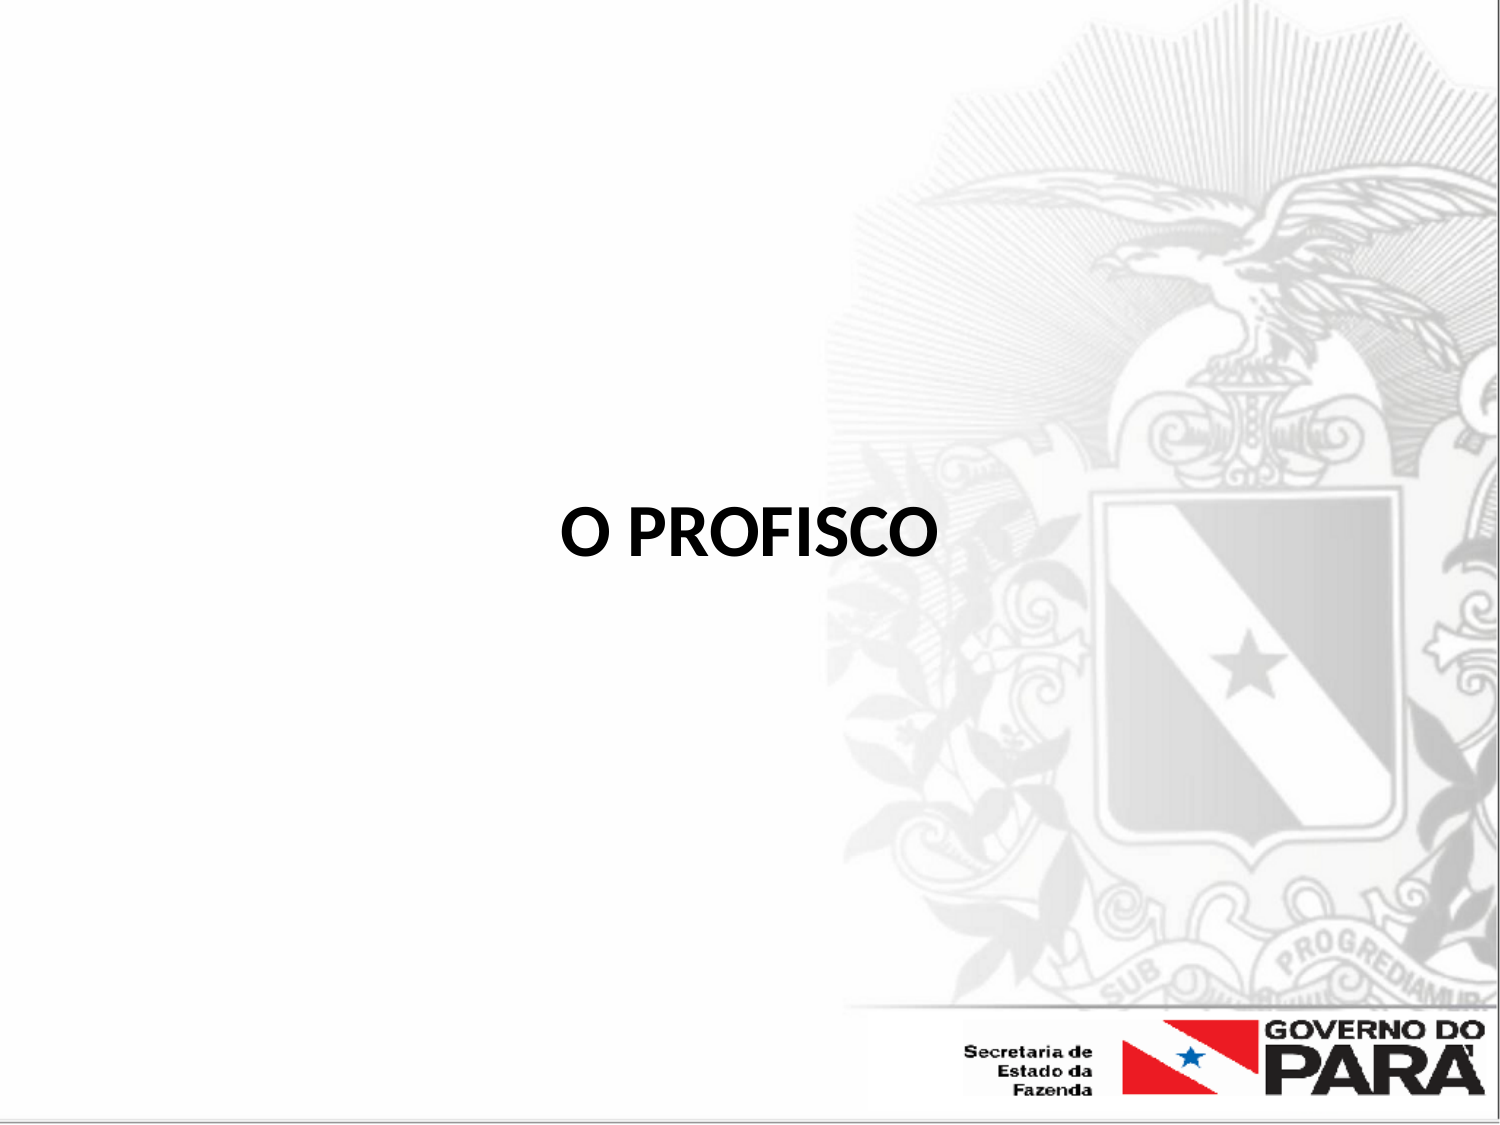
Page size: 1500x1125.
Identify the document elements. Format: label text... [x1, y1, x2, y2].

picture [0, 0, 1500, 1125]
title O PROFISCO [74, 466, 1426, 587]
